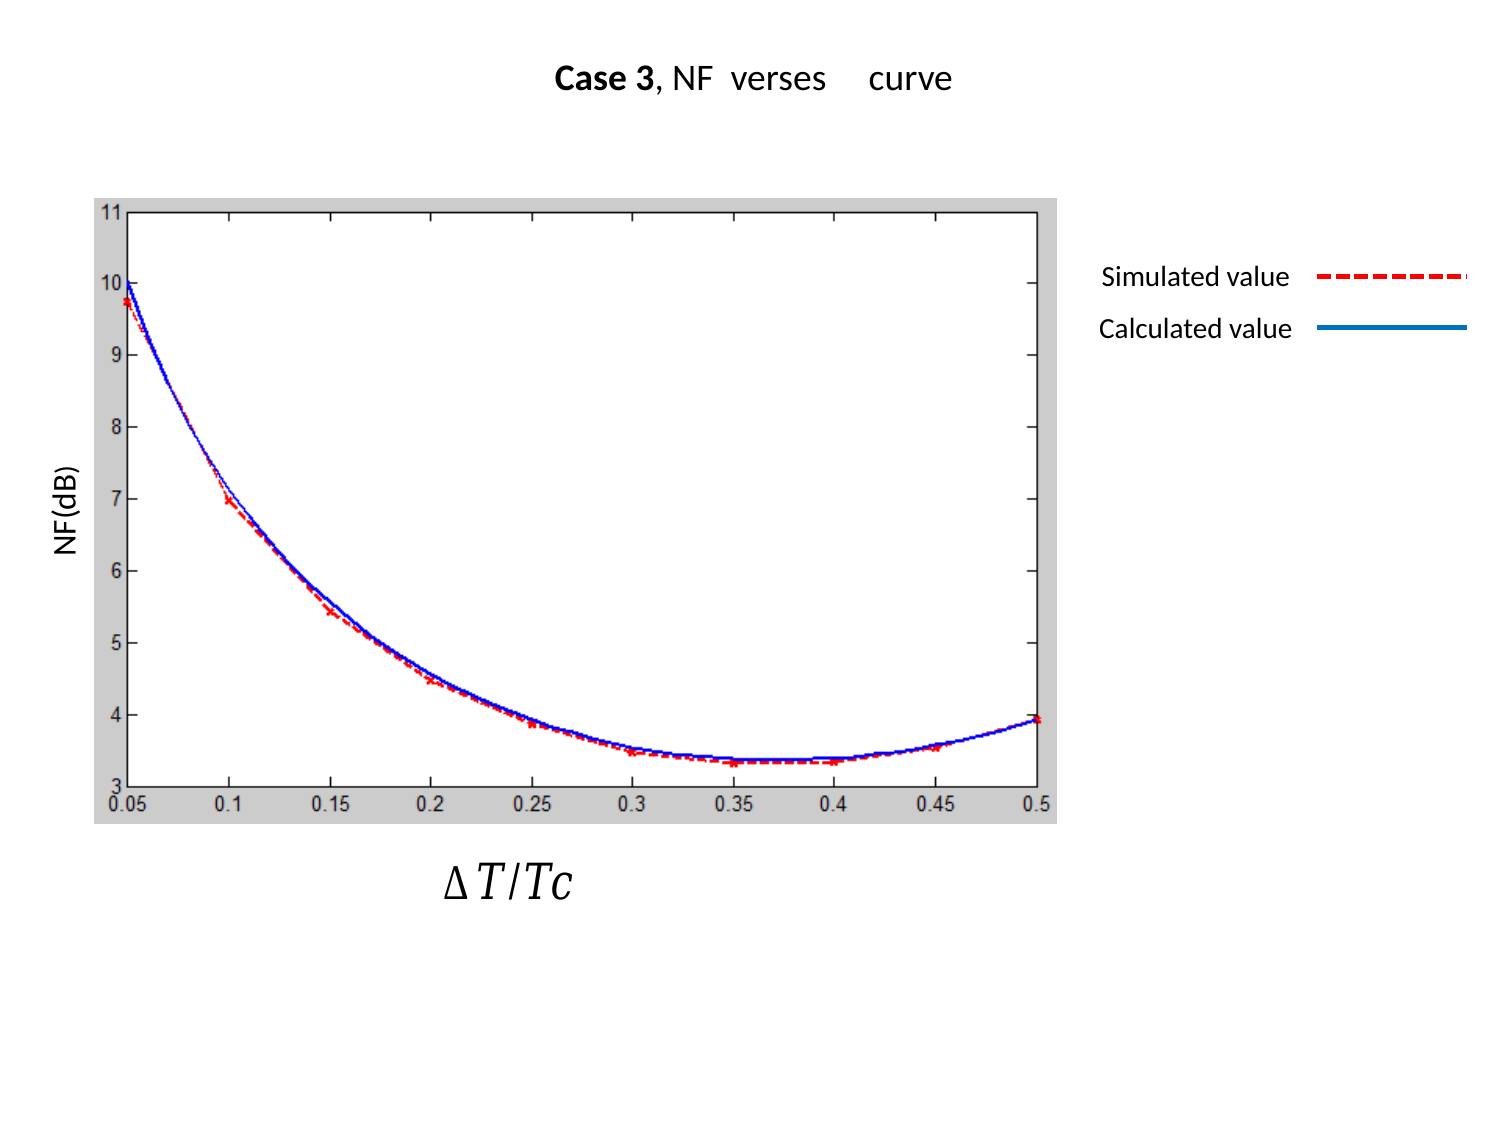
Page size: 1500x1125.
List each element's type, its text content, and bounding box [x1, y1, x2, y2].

text_box Calculated value [1084, 301, 1308, 352]
text_box NF(dB) [34, 450, 88, 572]
text_box Simulated value [1086, 249, 1305, 300]
picture [93, 198, 1057, 824]
